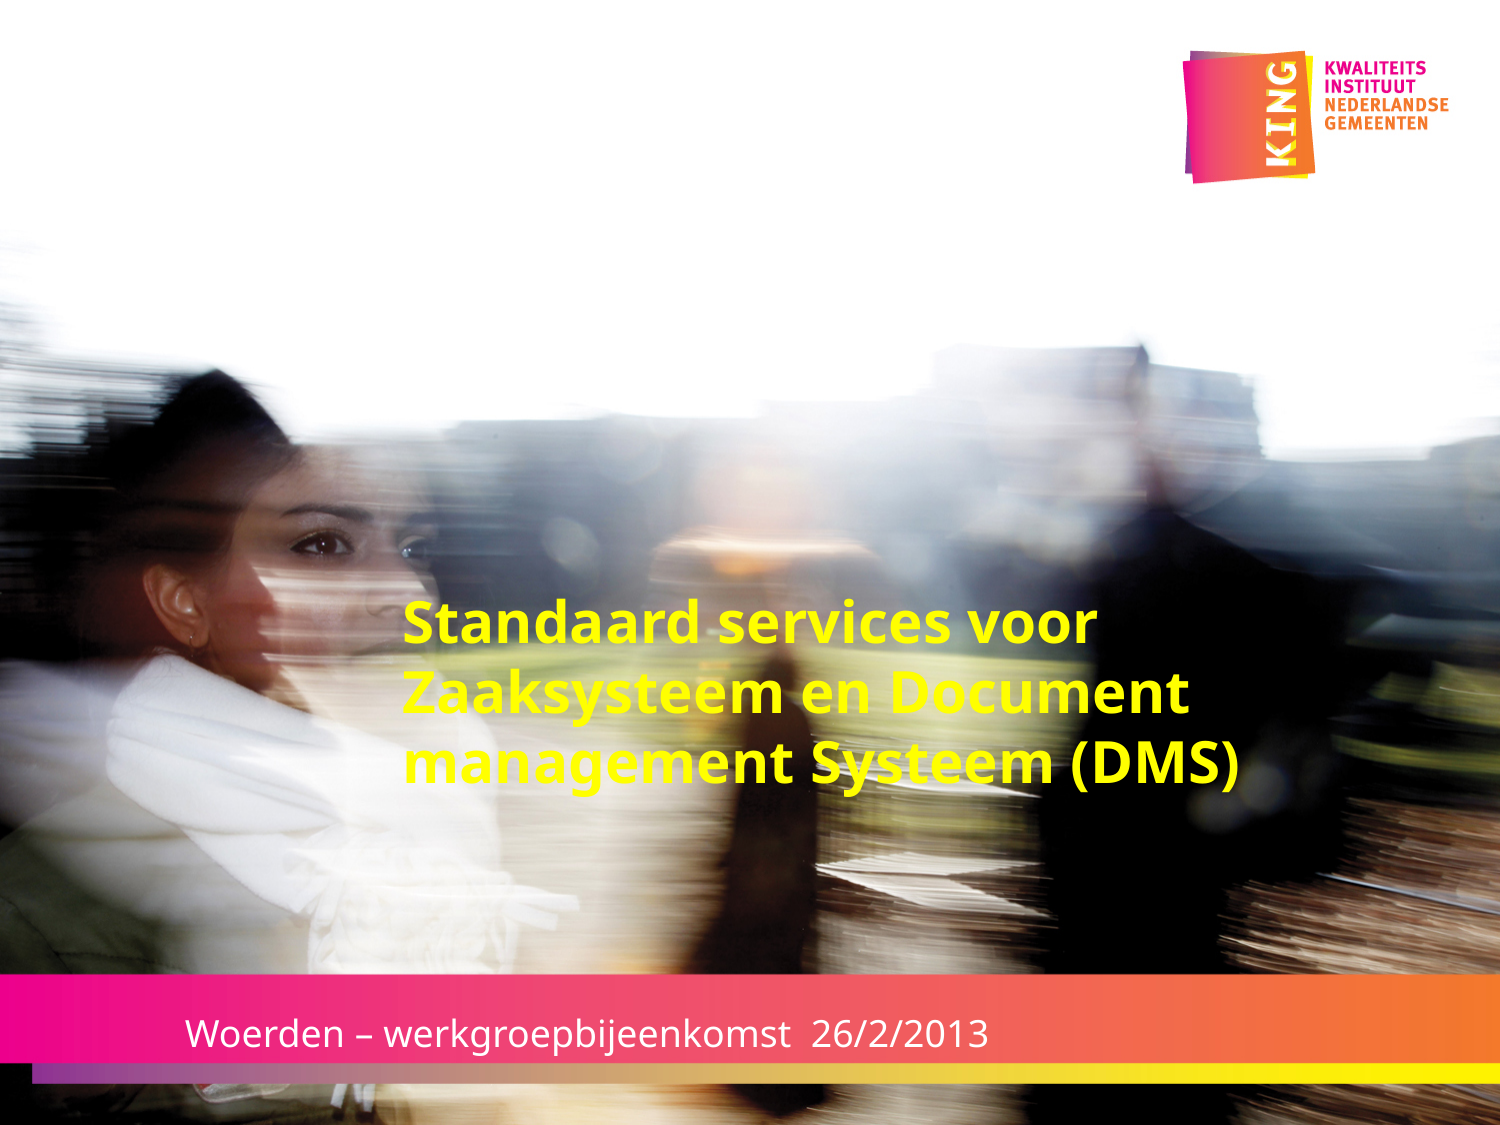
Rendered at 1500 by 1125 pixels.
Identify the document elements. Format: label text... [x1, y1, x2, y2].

title Standaard services voor Zaaksysteem en Document management Systeem (DMS) [387, 578, 1474, 791]
picture [0, 0, 1500, 1125]
slide_number [37, 971, 1500, 1064]
text_box Woerden – werkgroepbijeenkomst 26/2/2013 [170, 1002, 1006, 1063]
